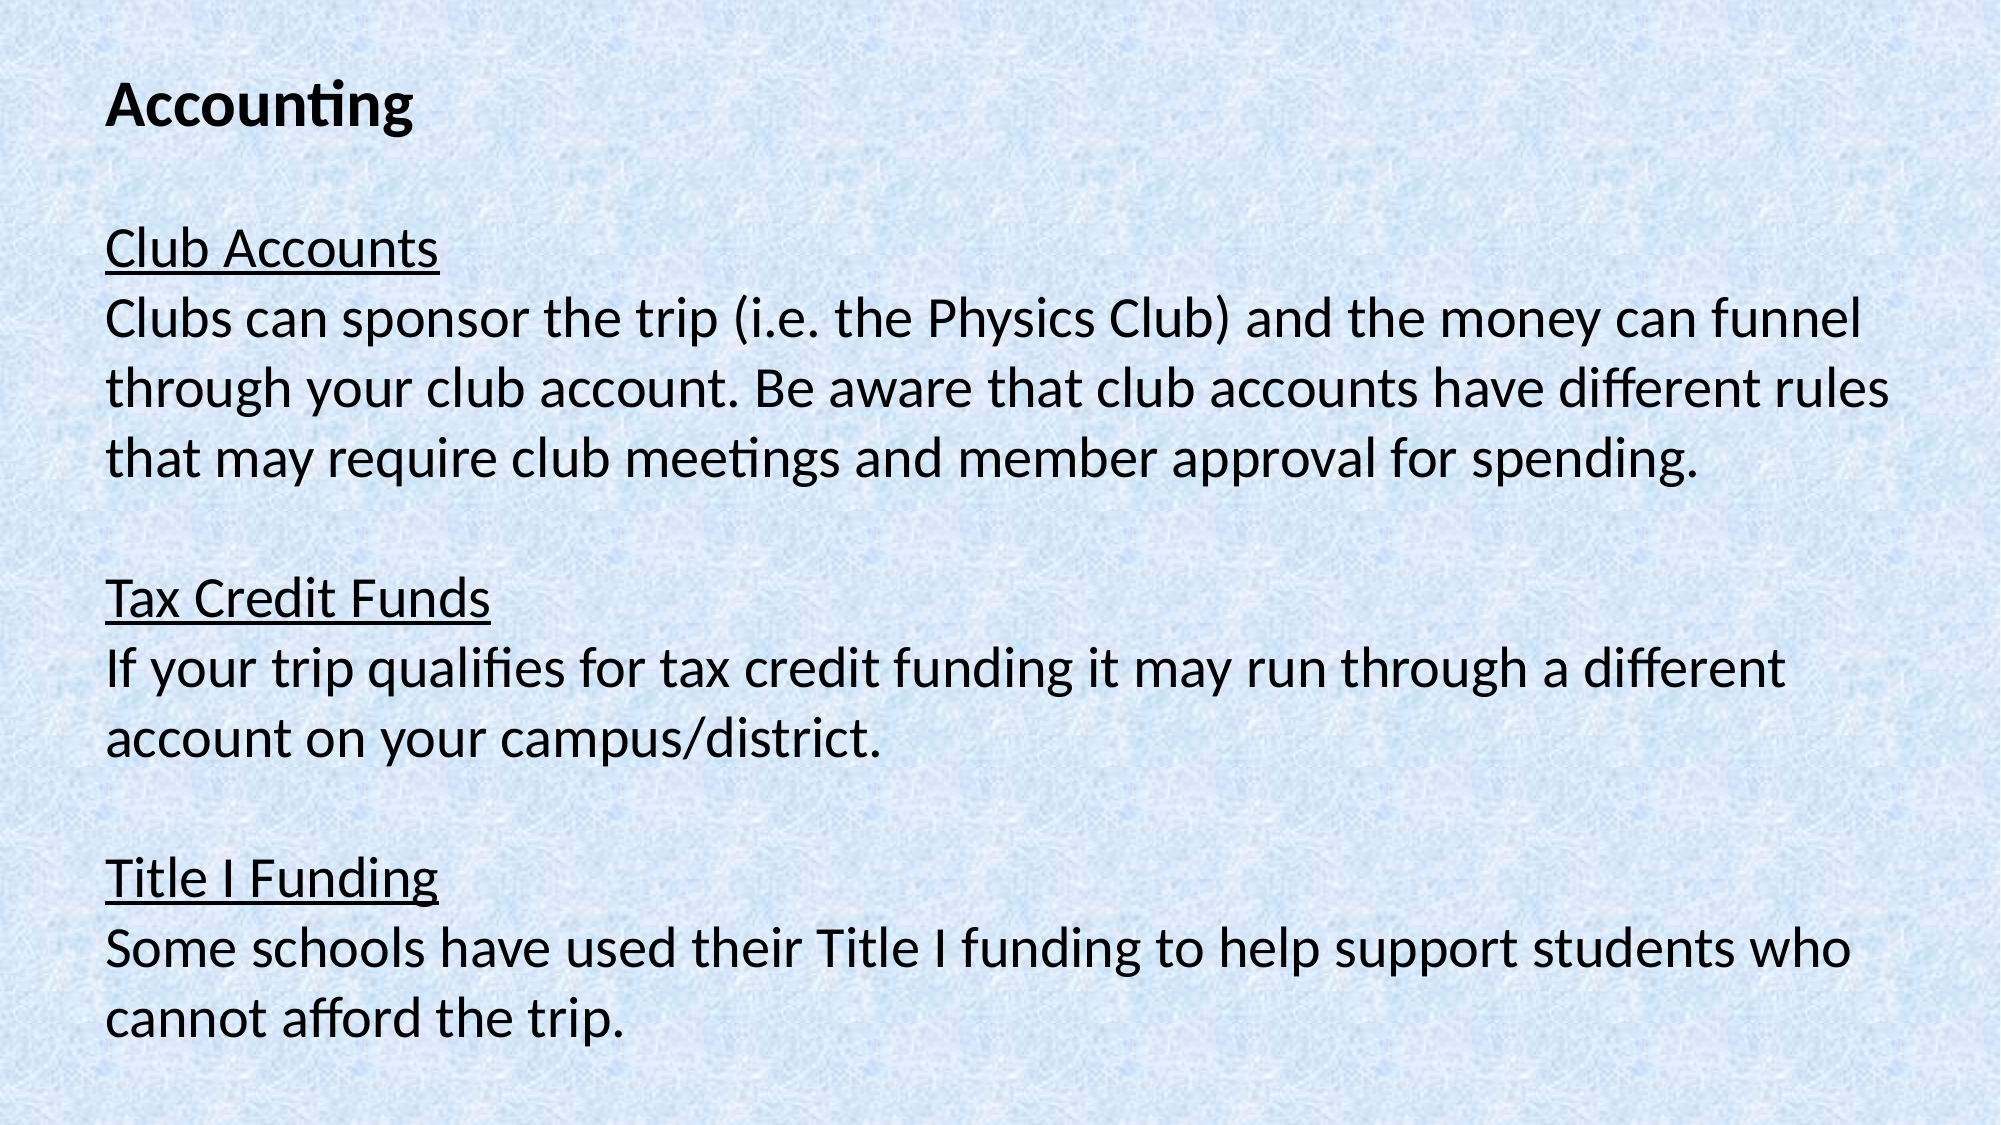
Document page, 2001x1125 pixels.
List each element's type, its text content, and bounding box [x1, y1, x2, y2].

picture [0, 0, 2001, 1125]
text_box Accounting Club Accounts Clubs can sponsor the trip (i.e. the Physics Club) and the money can funnel through your club account. Be aware that club accounts have different rules that may require club meetings and member approval for spending. Tax Credit Funds If your trip qualifies for tax credit funding it may run through a different account on your campus/district. Title I Funding Some schools have used their Title I funding to help support students who cannot afford the trip. [90, 52, 1955, 1057]
